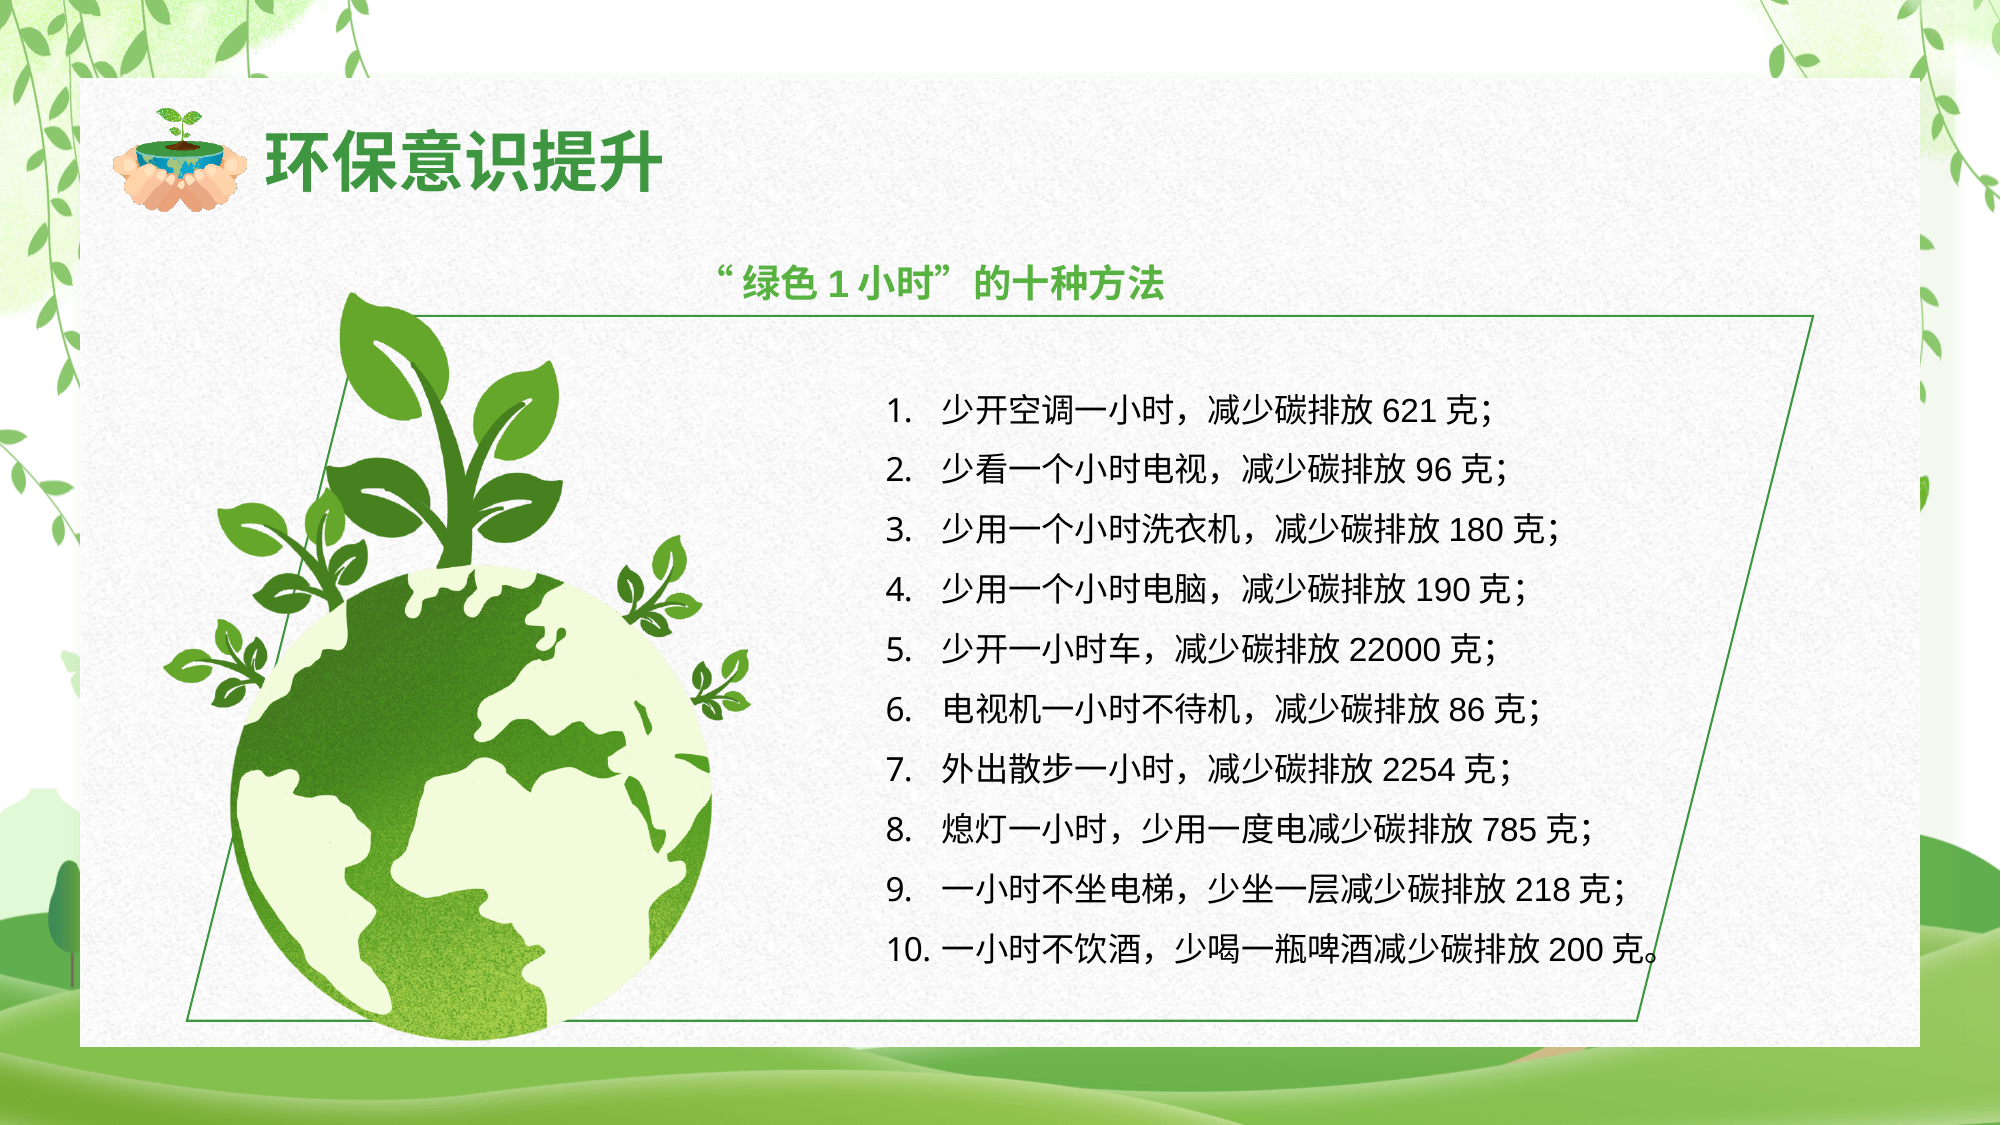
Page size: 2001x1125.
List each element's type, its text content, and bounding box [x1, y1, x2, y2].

text_box [907, 975, 1650, 1022]
text_box 少开空调一小时，减少碳排放621克； 少看一个小时电视，减少碳排放96克； 少用一个小时洗衣机，减少碳排放180克； 少用一个小时电脑，减少碳排放190克； 少开一小时车，减少碳排放22000克； 电视机一小时不待机，减少碳排放86克； 外出散步一小时，减少碳排放2254克； 熄灯一小时，少用一度电减少碳排放785克； 一小时不坐电梯，少坐一层减少碳排放218克； 一小时不饮酒，少喝一瓶啤酒减少碳排放200克。 [907, 361, 1704, 975]
text_box [907, 314, 1815, 757]
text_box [109, 104, 871, 218]
picture [0, 0, 2000, 1125]
text_box “绿色1小时”的十种方法 [672, 255, 1189, 316]
